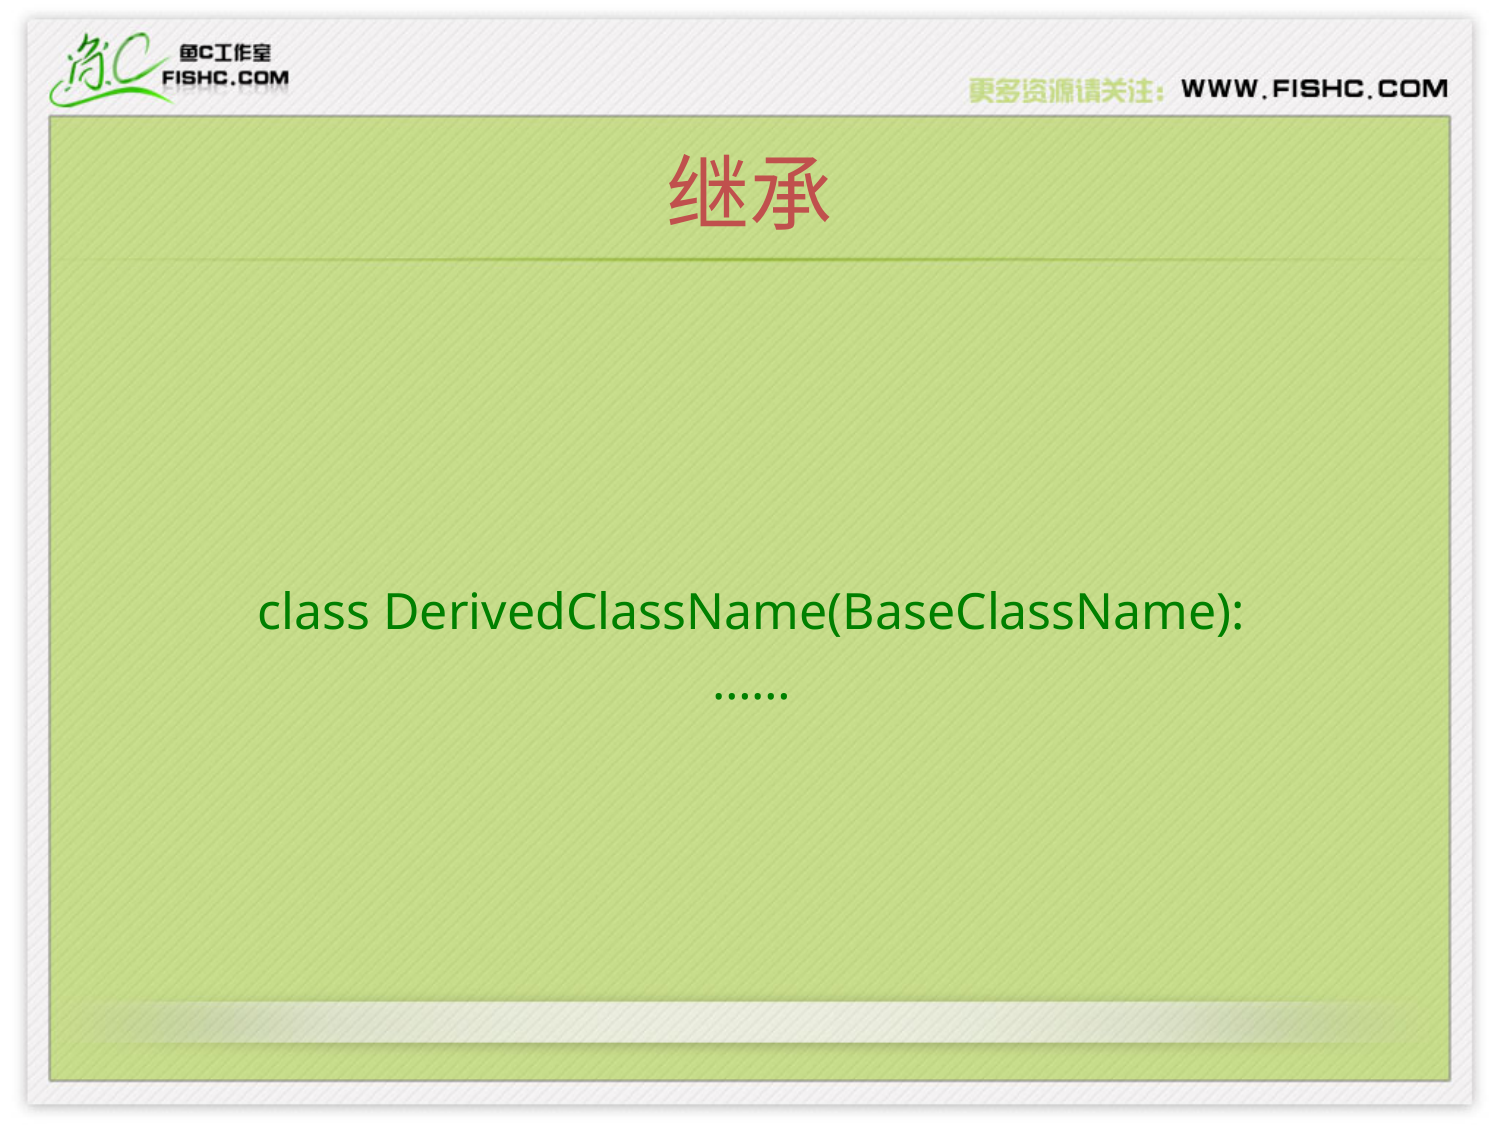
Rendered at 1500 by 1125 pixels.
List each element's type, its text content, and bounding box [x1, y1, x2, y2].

title 继承 [75, 113, 1425, 268]
list class DerivedClassName(BaseClassName): …… [76, 272, 1427, 1016]
picture [0, 0, 1500, 1125]
